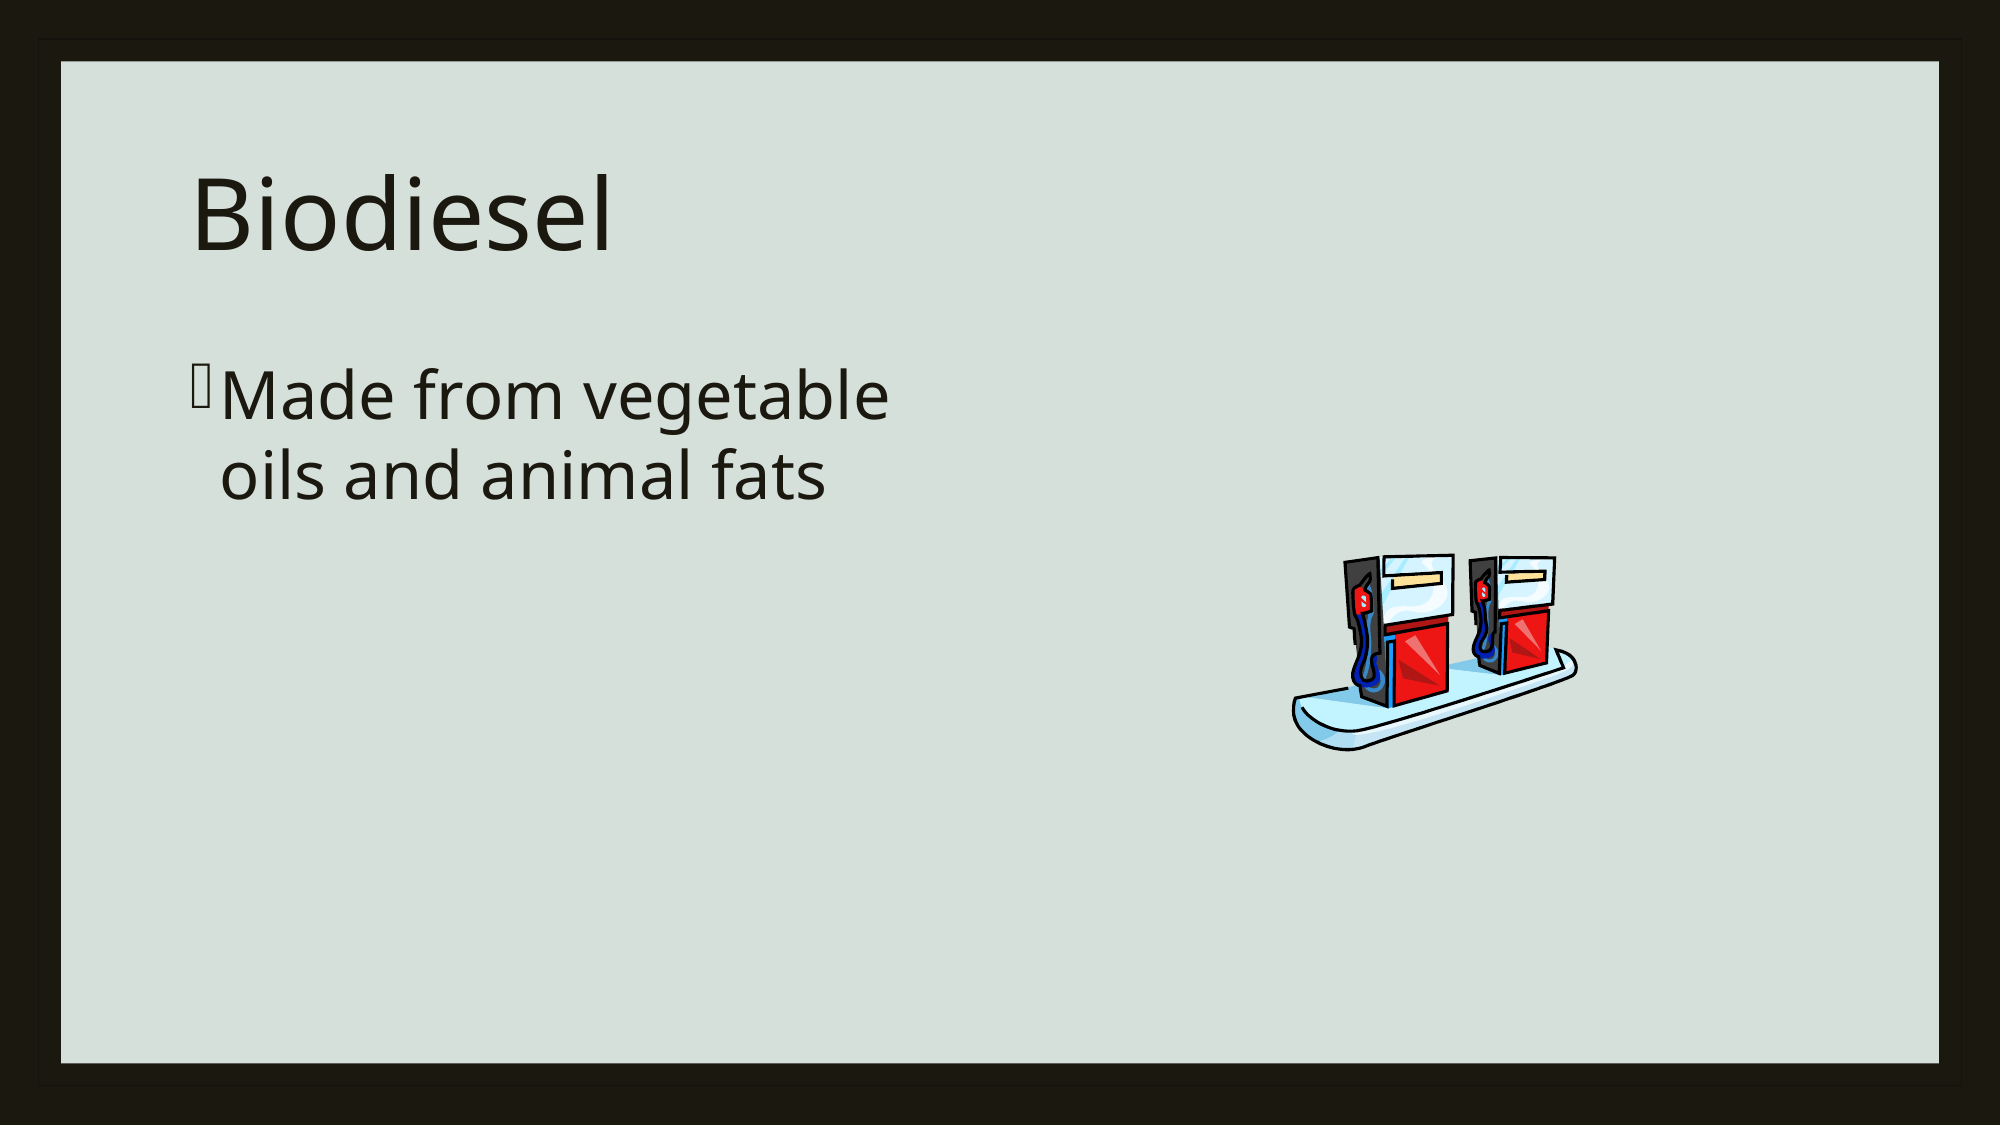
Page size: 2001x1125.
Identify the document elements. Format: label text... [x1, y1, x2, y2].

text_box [1291, 553, 1578, 752]
list Made from vegetable oils and animal fats [174, 345, 955, 960]
title Biodiesel [174, 105, 1825, 331]
